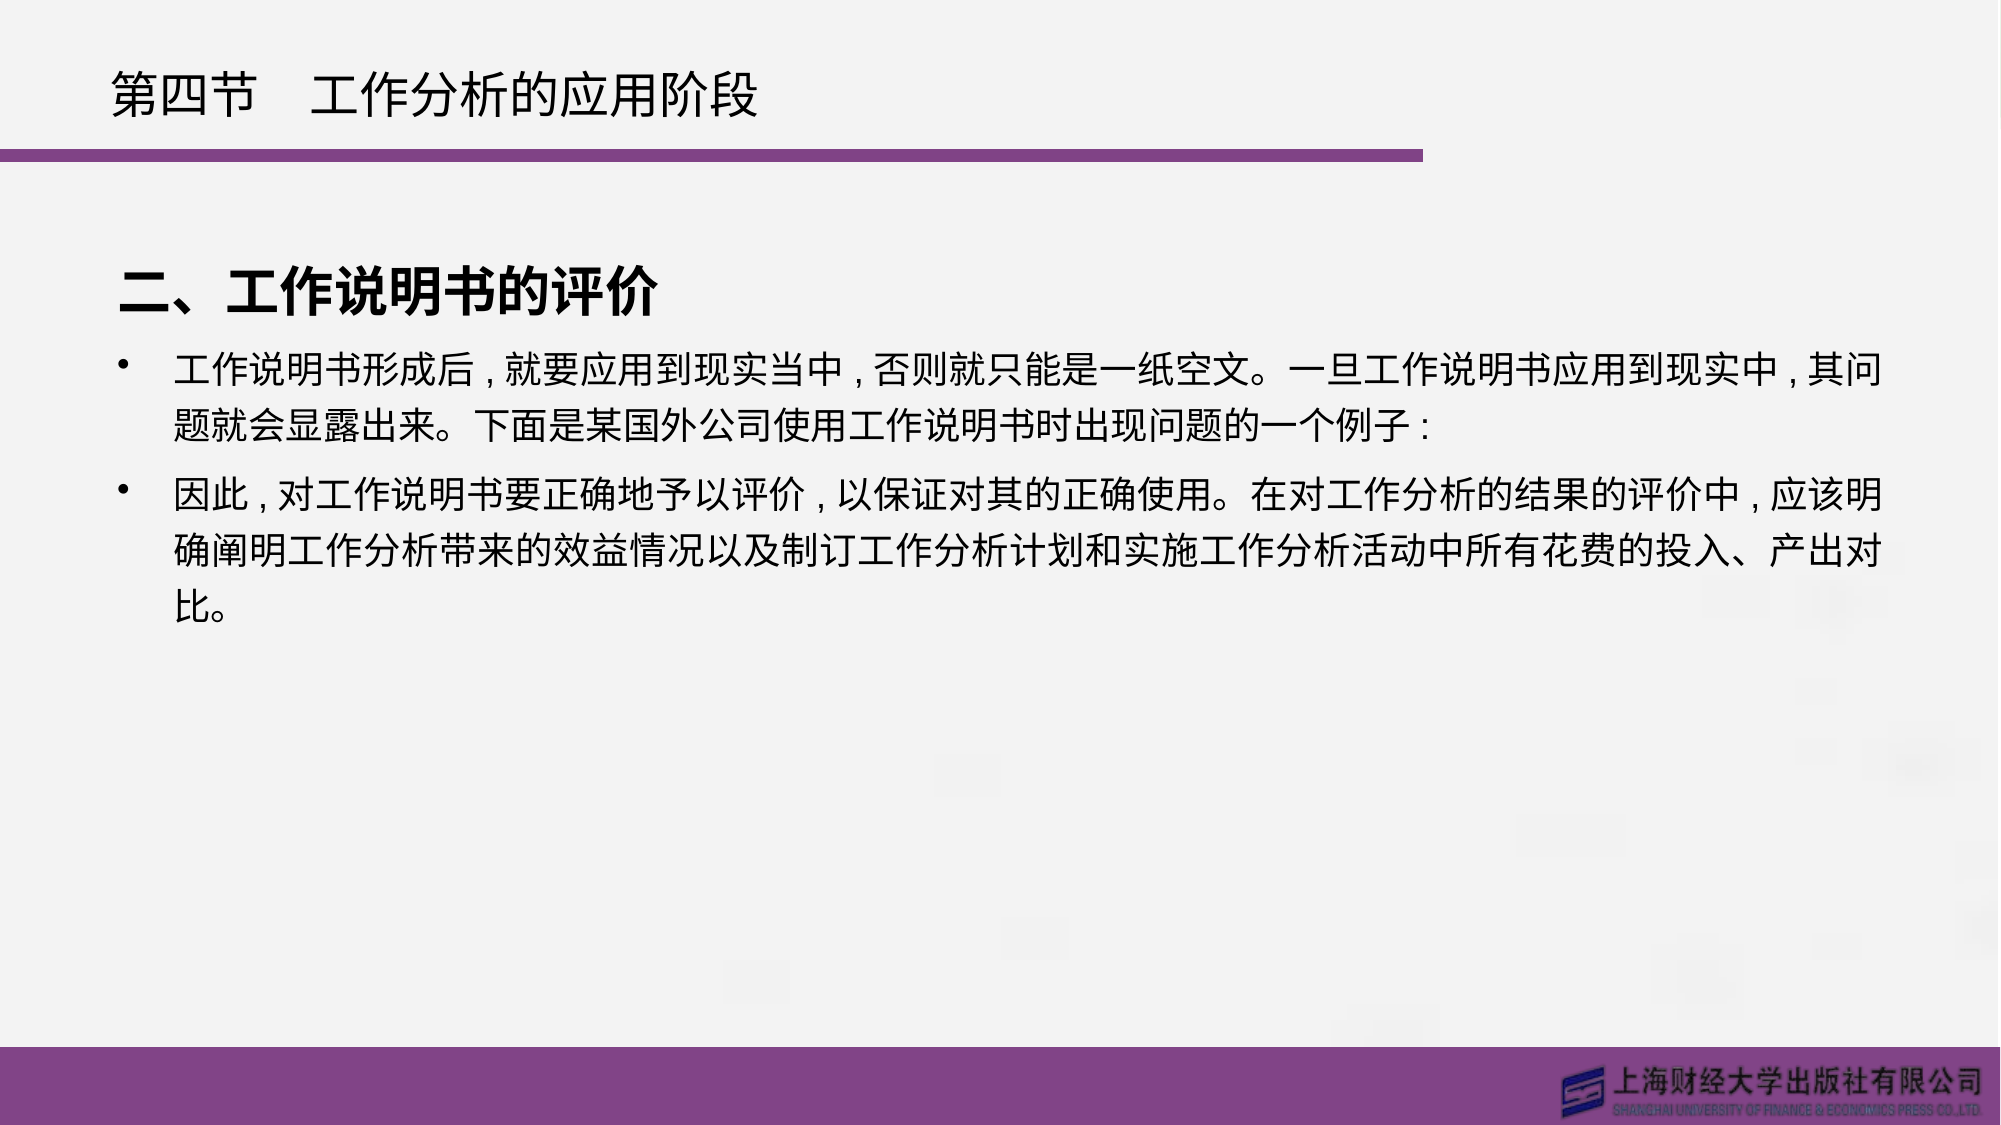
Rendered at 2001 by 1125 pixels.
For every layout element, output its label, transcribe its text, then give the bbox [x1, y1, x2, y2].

title 第四节 工作分析的应用阶段 [94, 42, 1451, 146]
list 二、工作说明书的评价 工作说明书形成后,就要应用到现实当中,否则就只能是一纸空文。一旦工作说明书应用到现实中,其问题就会显露出来。下面是某国外公司使用工作说明书时出现问题的一个例子: 因此,对工作说明书要正确地予以评价,以保证对其的正确使用。在对工作分析的结果的评价中,应该明确阐明工作分析带来的效益情况以及制订工作分析计划和实施工作分析活动中所有花费的投入、产出对比。 [102, 233, 1898, 1032]
picture [0, 0, 2001, 1125]
